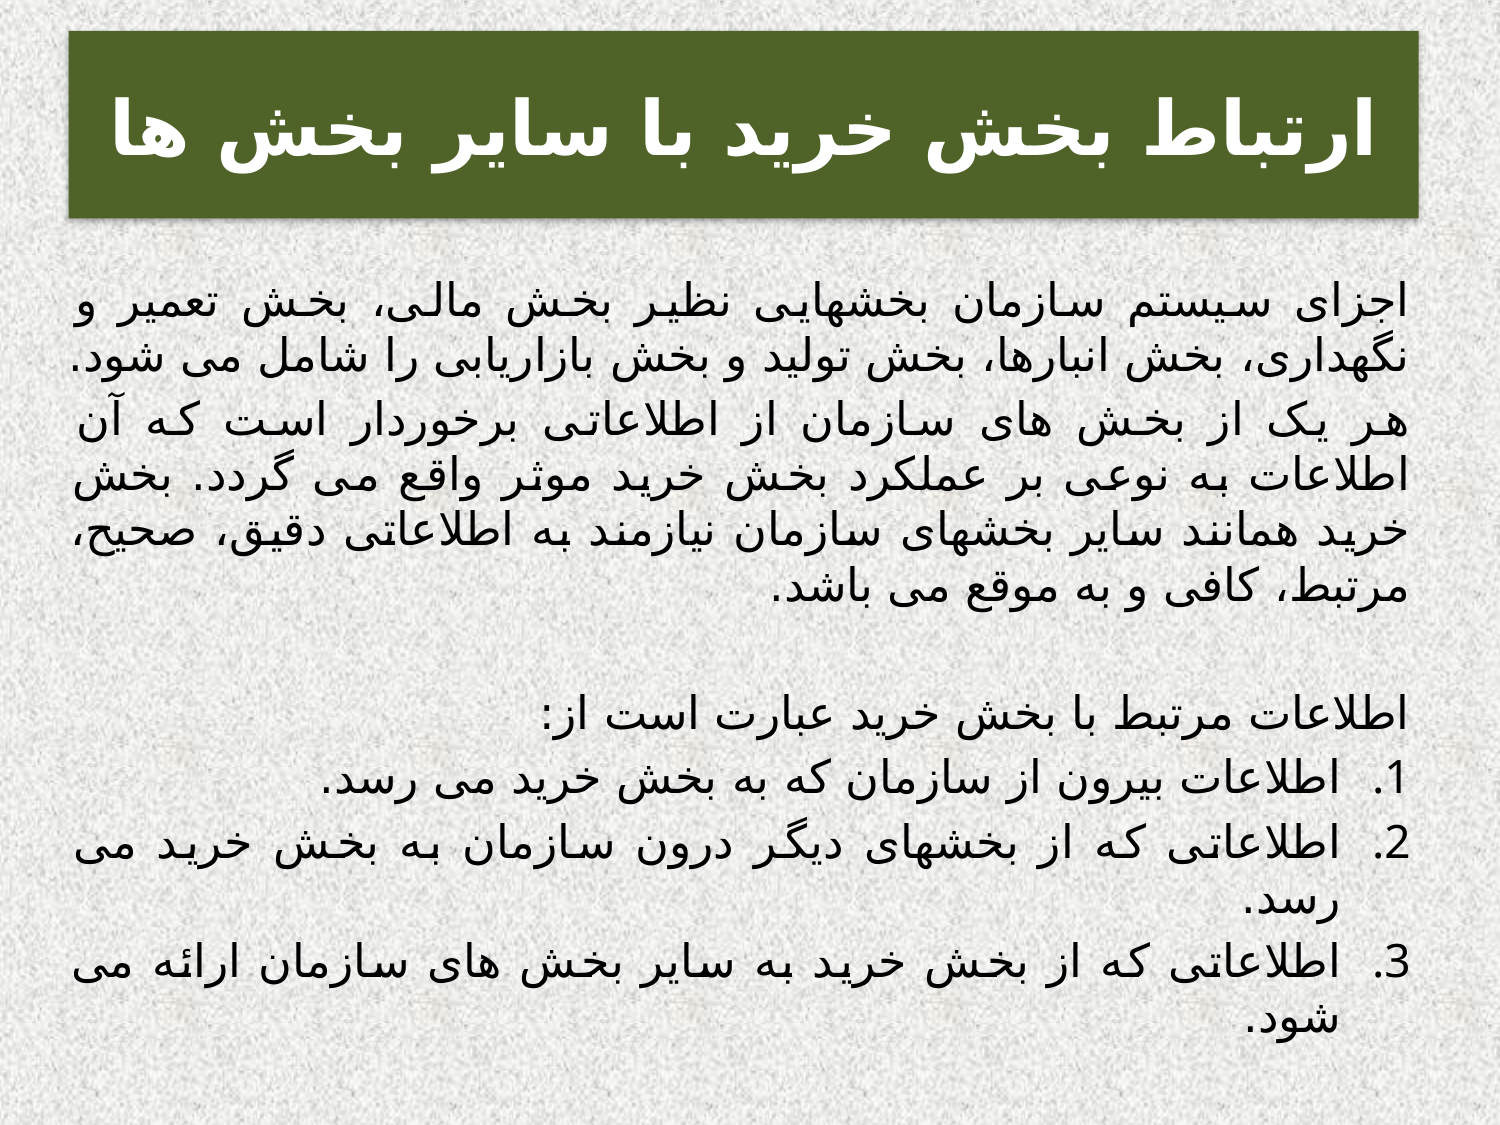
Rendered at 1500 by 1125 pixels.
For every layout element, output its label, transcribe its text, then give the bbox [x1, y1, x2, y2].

list اجزای سیستم سازمان بخشهایی نظیر بخش مالی، بخش تعمیر و نگهداری، بخش انبارها، بخش تولید و بخش بازاریابی را شامل می شود. هر یک از بخش های سازمان از اطلاعاتی برخوردار است که آن اطلاعات به نوعی بر عملکرد بخش خرید موثر واقع می گردد. بخش خرید همانند سایر بخشهای سازمان نیازمند به اطلاعاتی دقیق، صحیح، مرتبط، کافی و به موقع می باشد. اطلاعات مرتبط با بخش خرید عبارت است از: اطلاعات بیرون از سازمان که به بخش خرید می رسد. اطلاعاتی که از بخشهای دیگر درون سازمان به بخش خرید می رسد. اطلاعاتی که از بخش خرید به سایر بخش های سازمان ارائه می شود. [53, 262, 1425, 1071]
picture [0, 0, 1500, 1125]
title ارتباط بخش خرید با سایر بخش ها [68, 30, 1419, 219]
